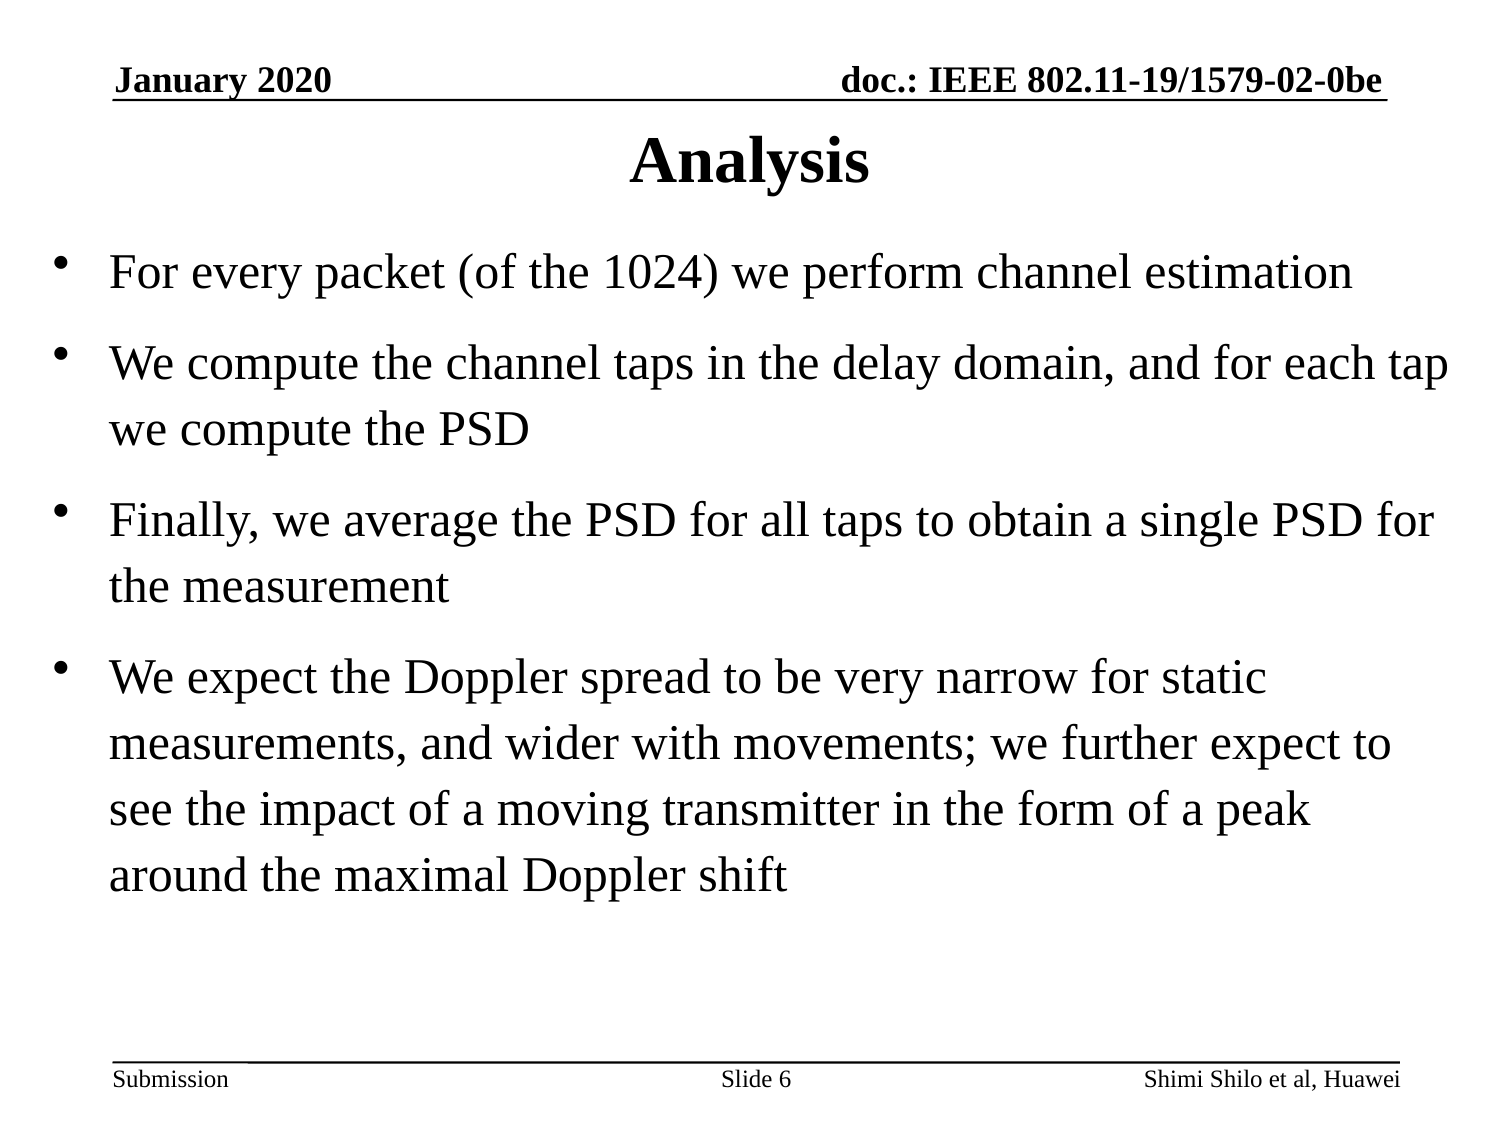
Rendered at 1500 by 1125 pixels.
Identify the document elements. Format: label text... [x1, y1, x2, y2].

slide_number Slide 6 [712, 1061, 800, 1093]
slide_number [114, 54, 335, 101]
footer Shimi Shilo et al, Huawei [1140, 1061, 1402, 1093]
title Analysis [112, 112, 1388, 201]
list For every packet (of the 1024) we perform channel estimation We compute the channel taps in the delay domain, and for each tap we compute the PSD Finally, we average the PSD for all taps to obtain a single PSD for the measurement We expect the Doppler spread to be very narrow for static measurements, and wider with movements; we further expect to see the impact of a moving transmitter in the form of a peak around the maximal Doppler shift [37, 224, 1476, 1051]
